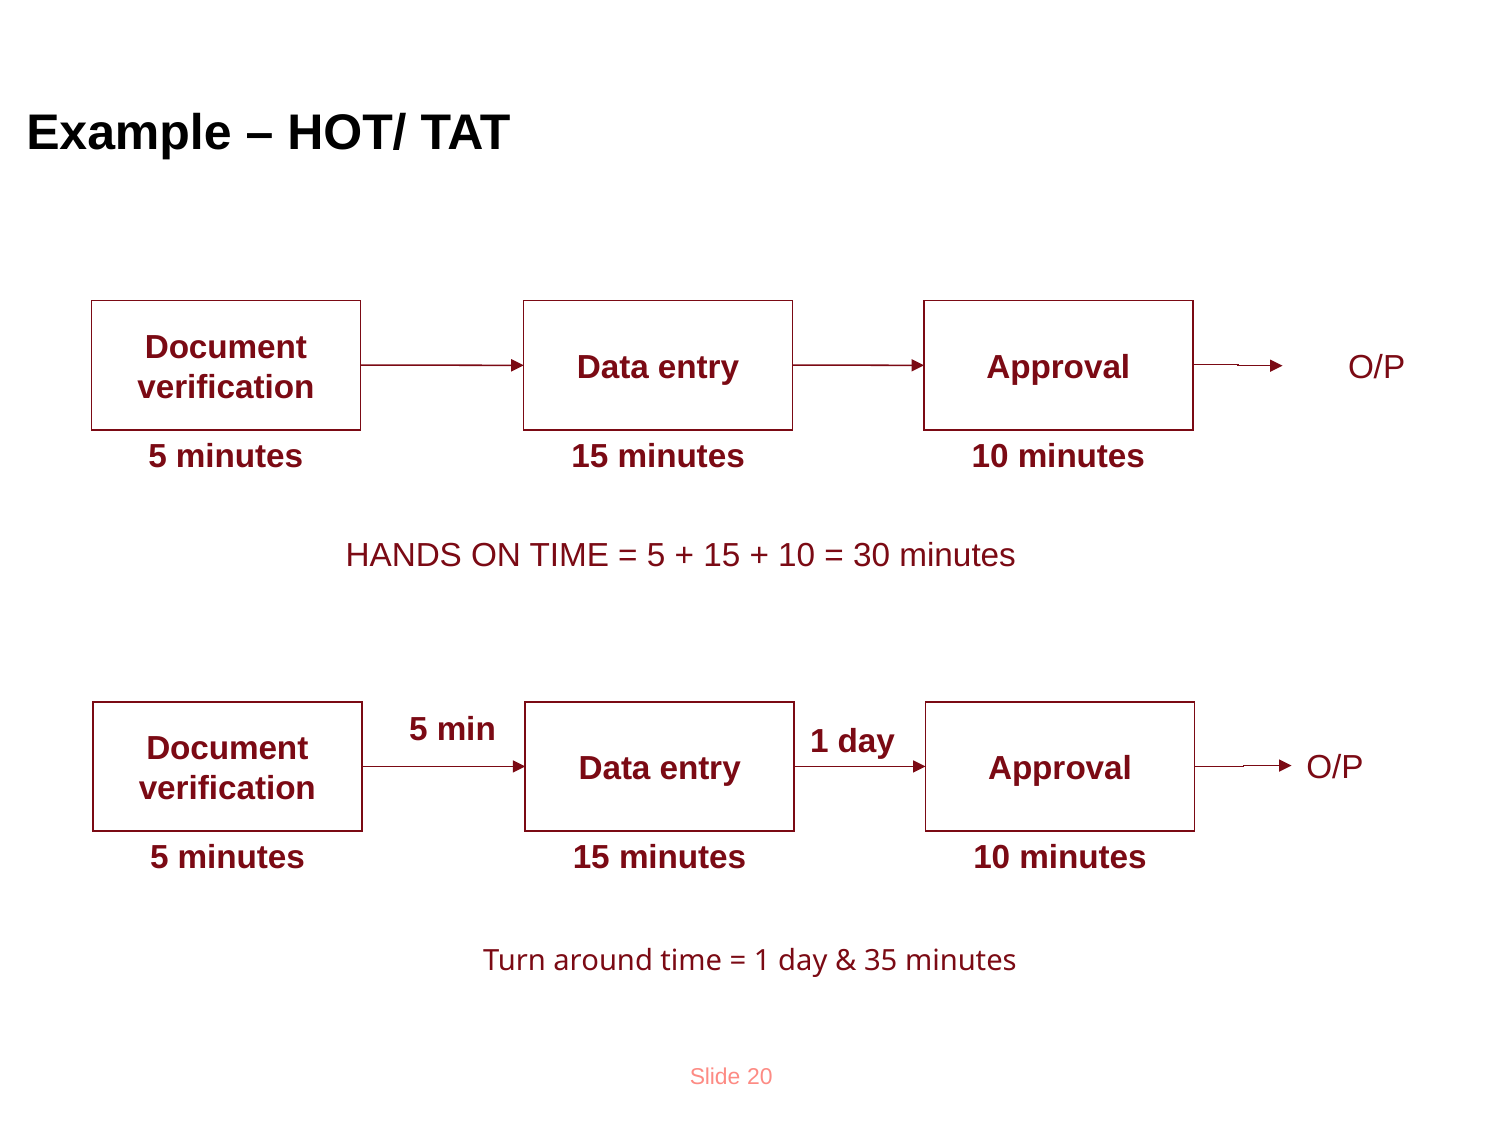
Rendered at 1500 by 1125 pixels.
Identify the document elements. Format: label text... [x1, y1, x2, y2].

text_box 5 minutes [91, 426, 361, 481]
text_box Document verification [91, 300, 361, 426]
text_box HANDS ON TIME = 5 + 15 + 10 = 30 minutes [130, 469, 1232, 638]
title Example – HOT/ TAT [26, 99, 1472, 224]
text_box Turn around time = 1 day & 35 minutes [87, 875, 1413, 1043]
text_box Data entry [523, 300, 793, 426]
text_box O/P [1282, 337, 1471, 393]
text_box 15 minutes [525, 828, 795, 883]
text_box Data entry [525, 701, 795, 828]
text_box Approval [923, 300, 1193, 426]
text_box 15 minutes [523, 426, 793, 469]
text_box 5 min [317, 699, 587, 755]
text_box O/P [1291, 738, 1379, 793]
text_box Document verification [92, 701, 362, 828]
text_box Approval [925, 701, 1195, 828]
text_box 10 minutes [923, 426, 1193, 469]
text_box 10 minutes [925, 828, 1195, 883]
text_box 1 day [717, 712, 987, 767]
text_box 5 minutes [92, 828, 362, 883]
